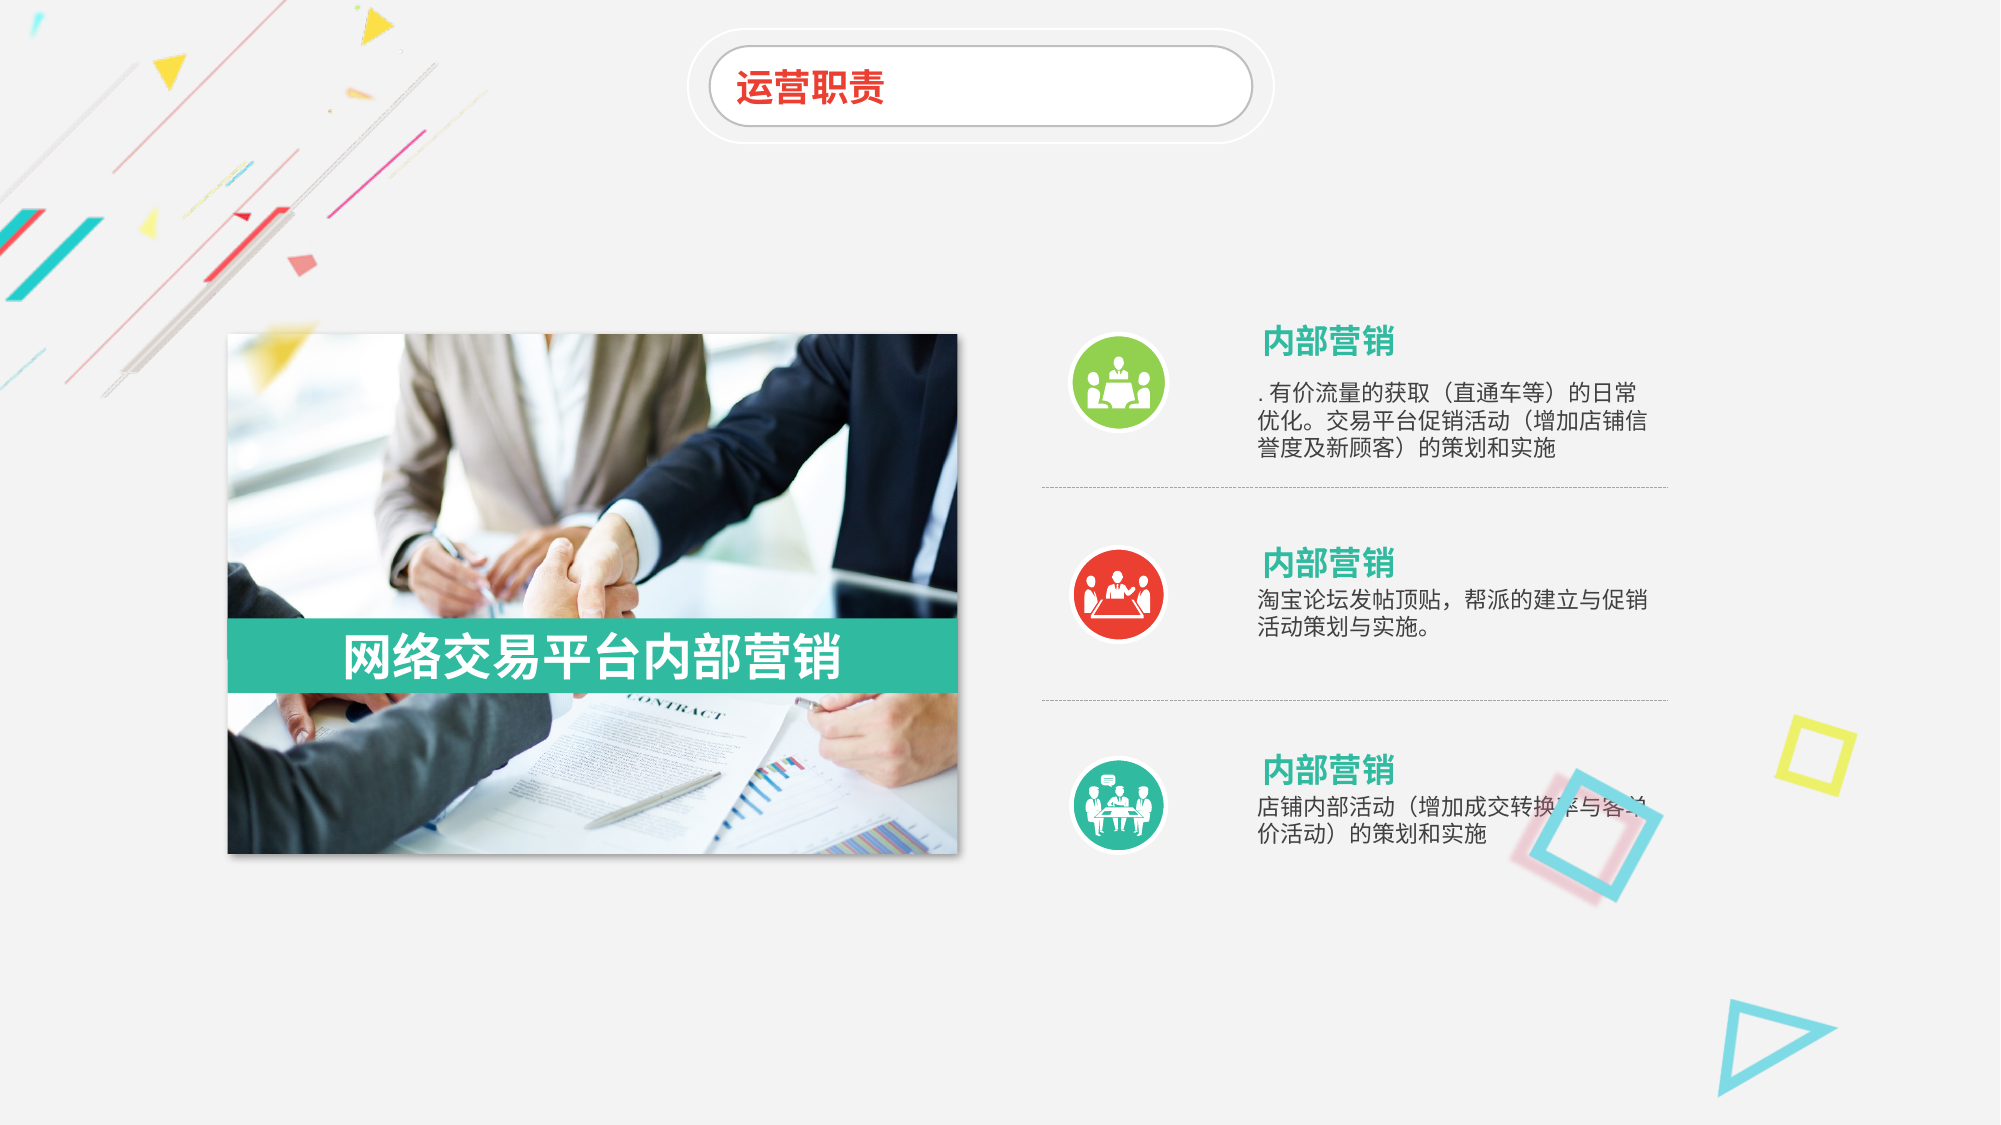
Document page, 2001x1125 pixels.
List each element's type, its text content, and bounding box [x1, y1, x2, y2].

text_box [227, 333, 958, 618]
text_box [227, 694, 958, 855]
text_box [1070, 333, 1168, 431]
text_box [1242, 741, 1422, 878]
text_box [1242, 534, 1669, 671]
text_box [1242, 311, 1669, 465]
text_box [1071, 758, 1166, 853]
text_box 网络交易平台内部营销 [227, 618, 959, 694]
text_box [687, 29, 1275, 144]
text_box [1071, 547, 1166, 642]
picture [0, 0, 2001, 1125]
